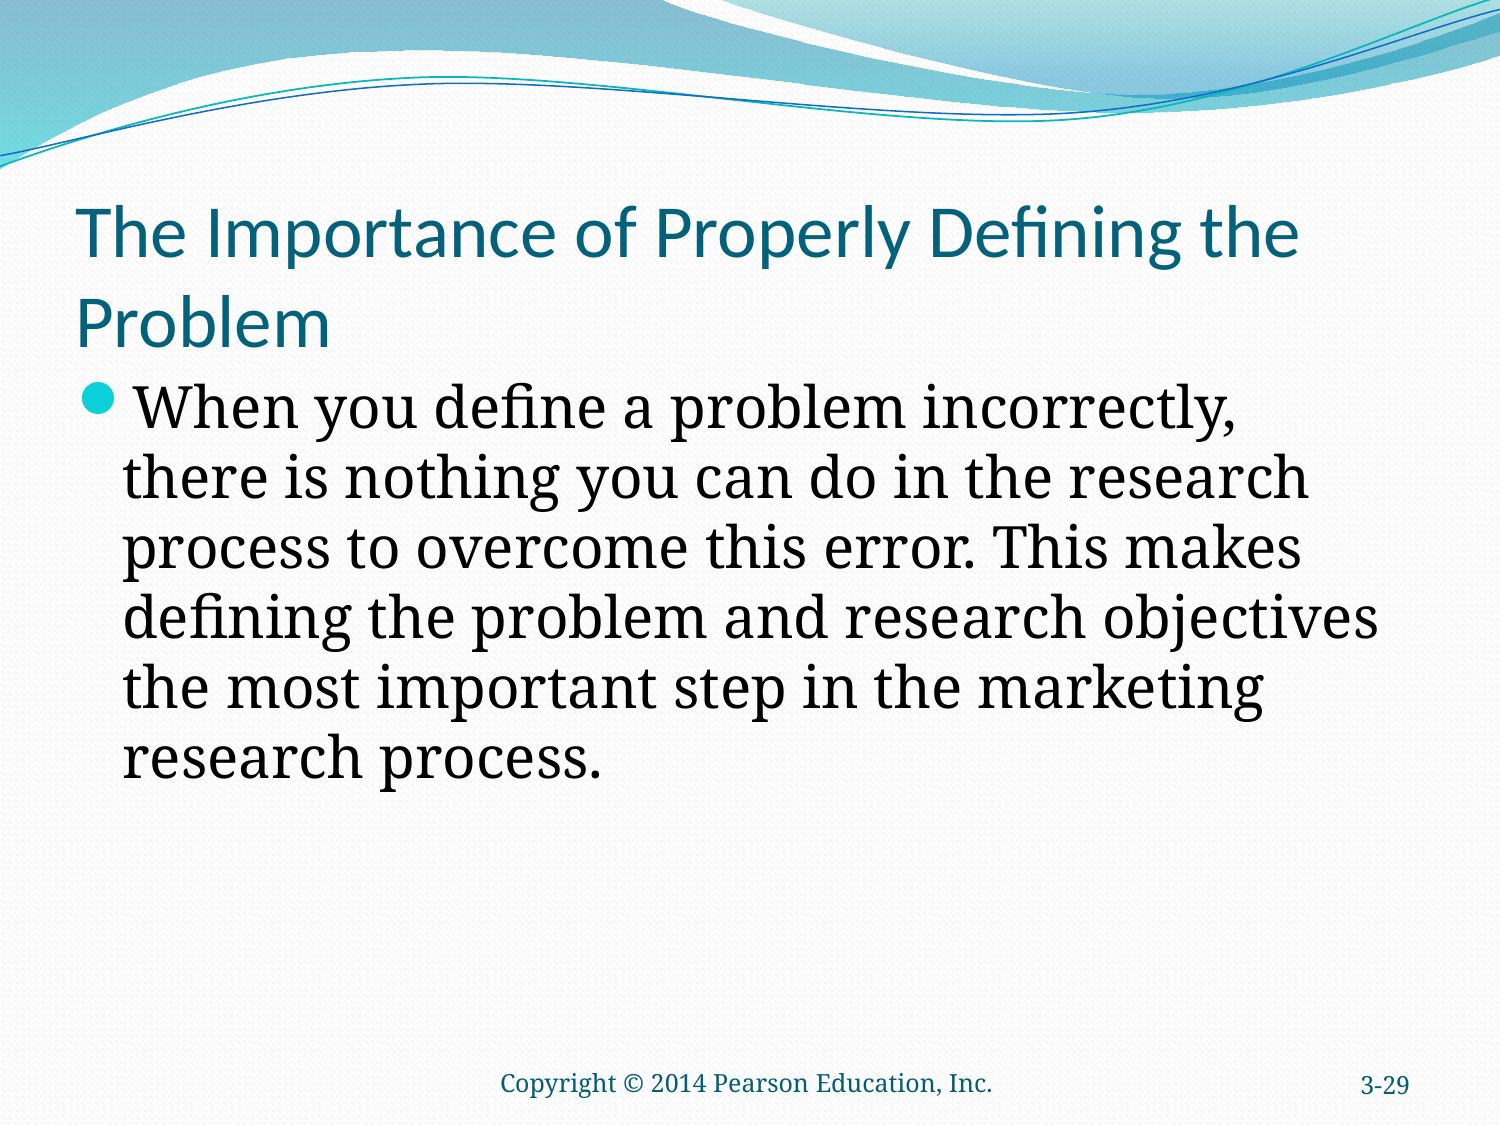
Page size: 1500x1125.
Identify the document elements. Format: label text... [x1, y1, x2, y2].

list When you define a problem incorrectly, there is nothing you can do in the research process to overcome this error. This makes defining the problem and research objectives the most important step in the marketing research process. [62, 362, 1413, 1083]
title The Importance of Properly Defining the Problem [74, 174, 1426, 363]
